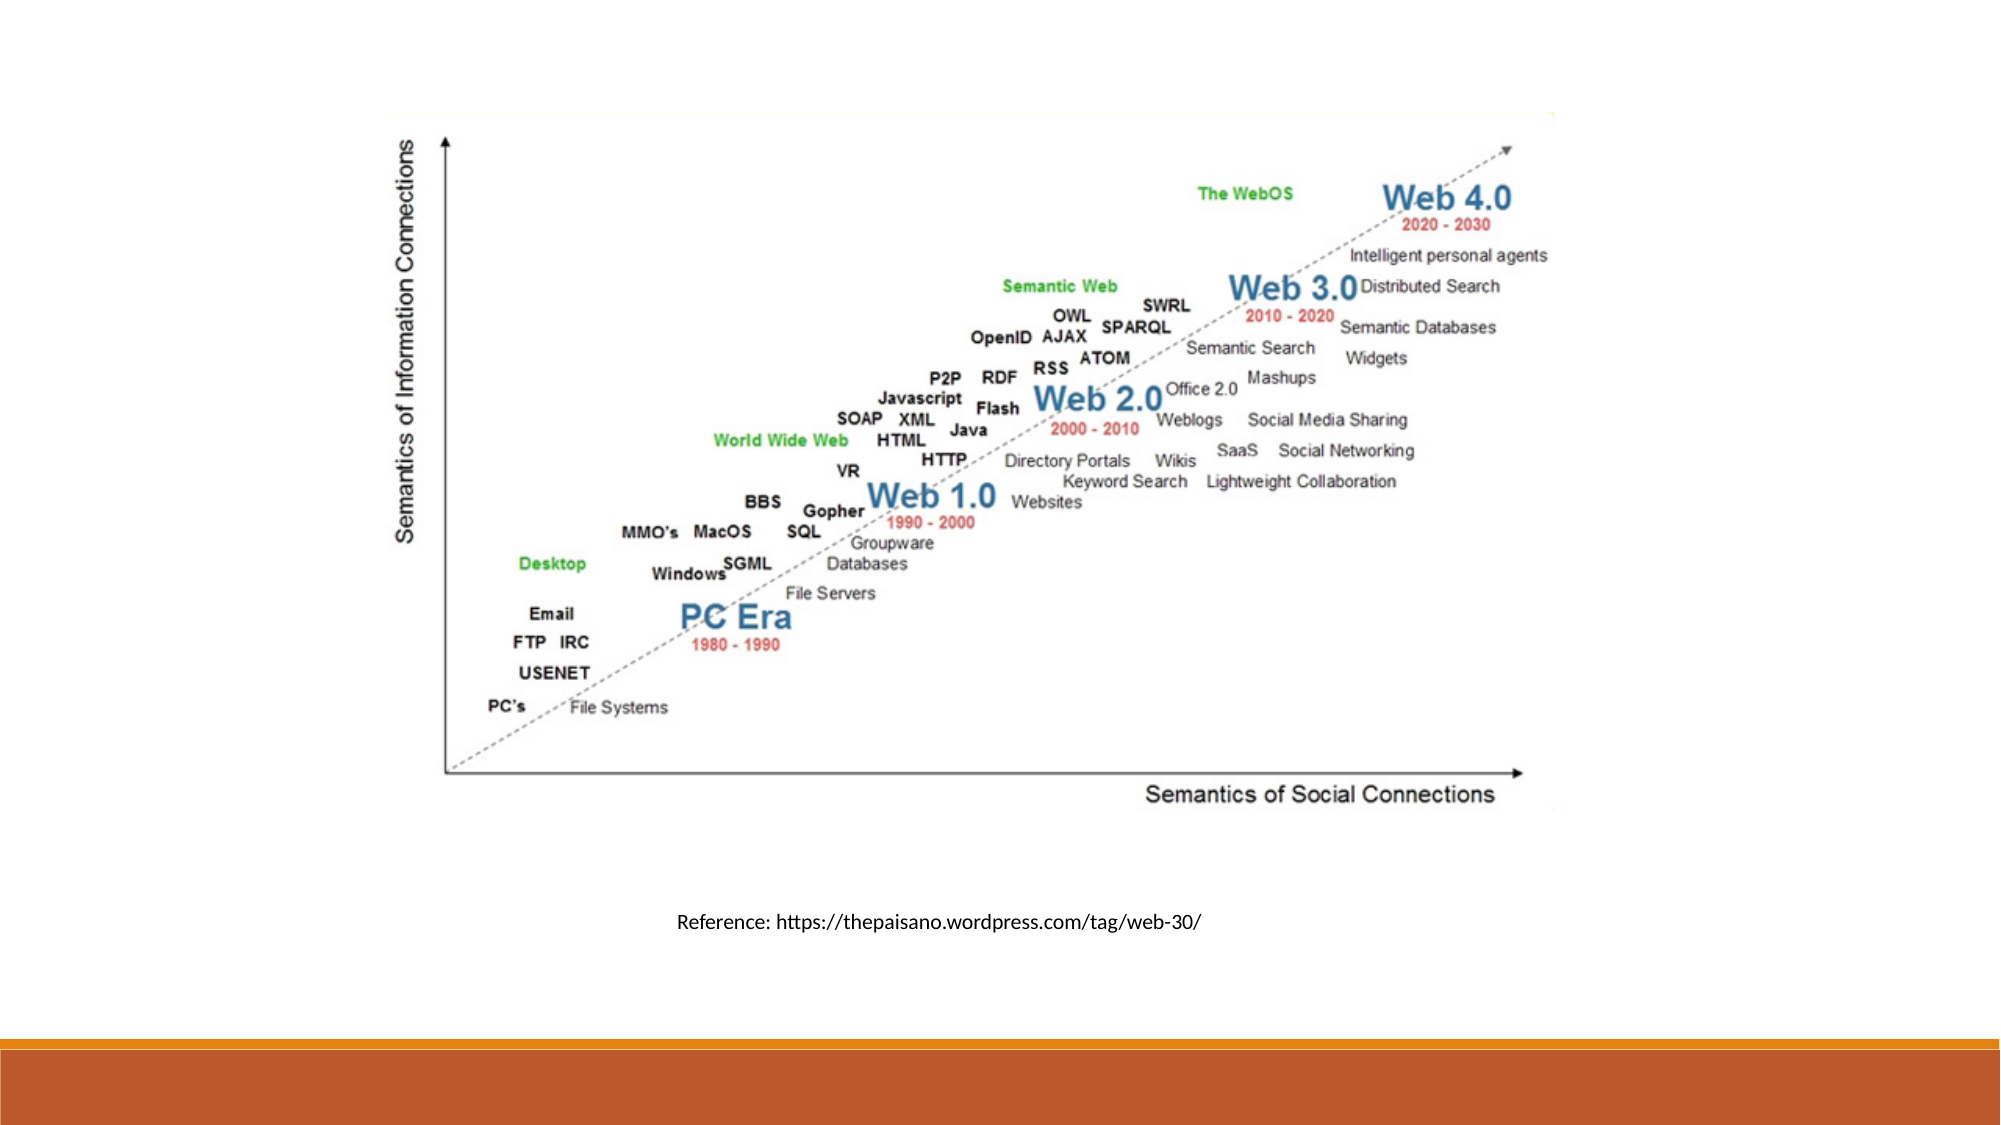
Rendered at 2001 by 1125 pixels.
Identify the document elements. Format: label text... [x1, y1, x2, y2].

text_box Reference: https://thepaisano.wordpress.com/tag/web-30/ [662, 899, 1325, 941]
picture [361, 111, 1570, 828]
